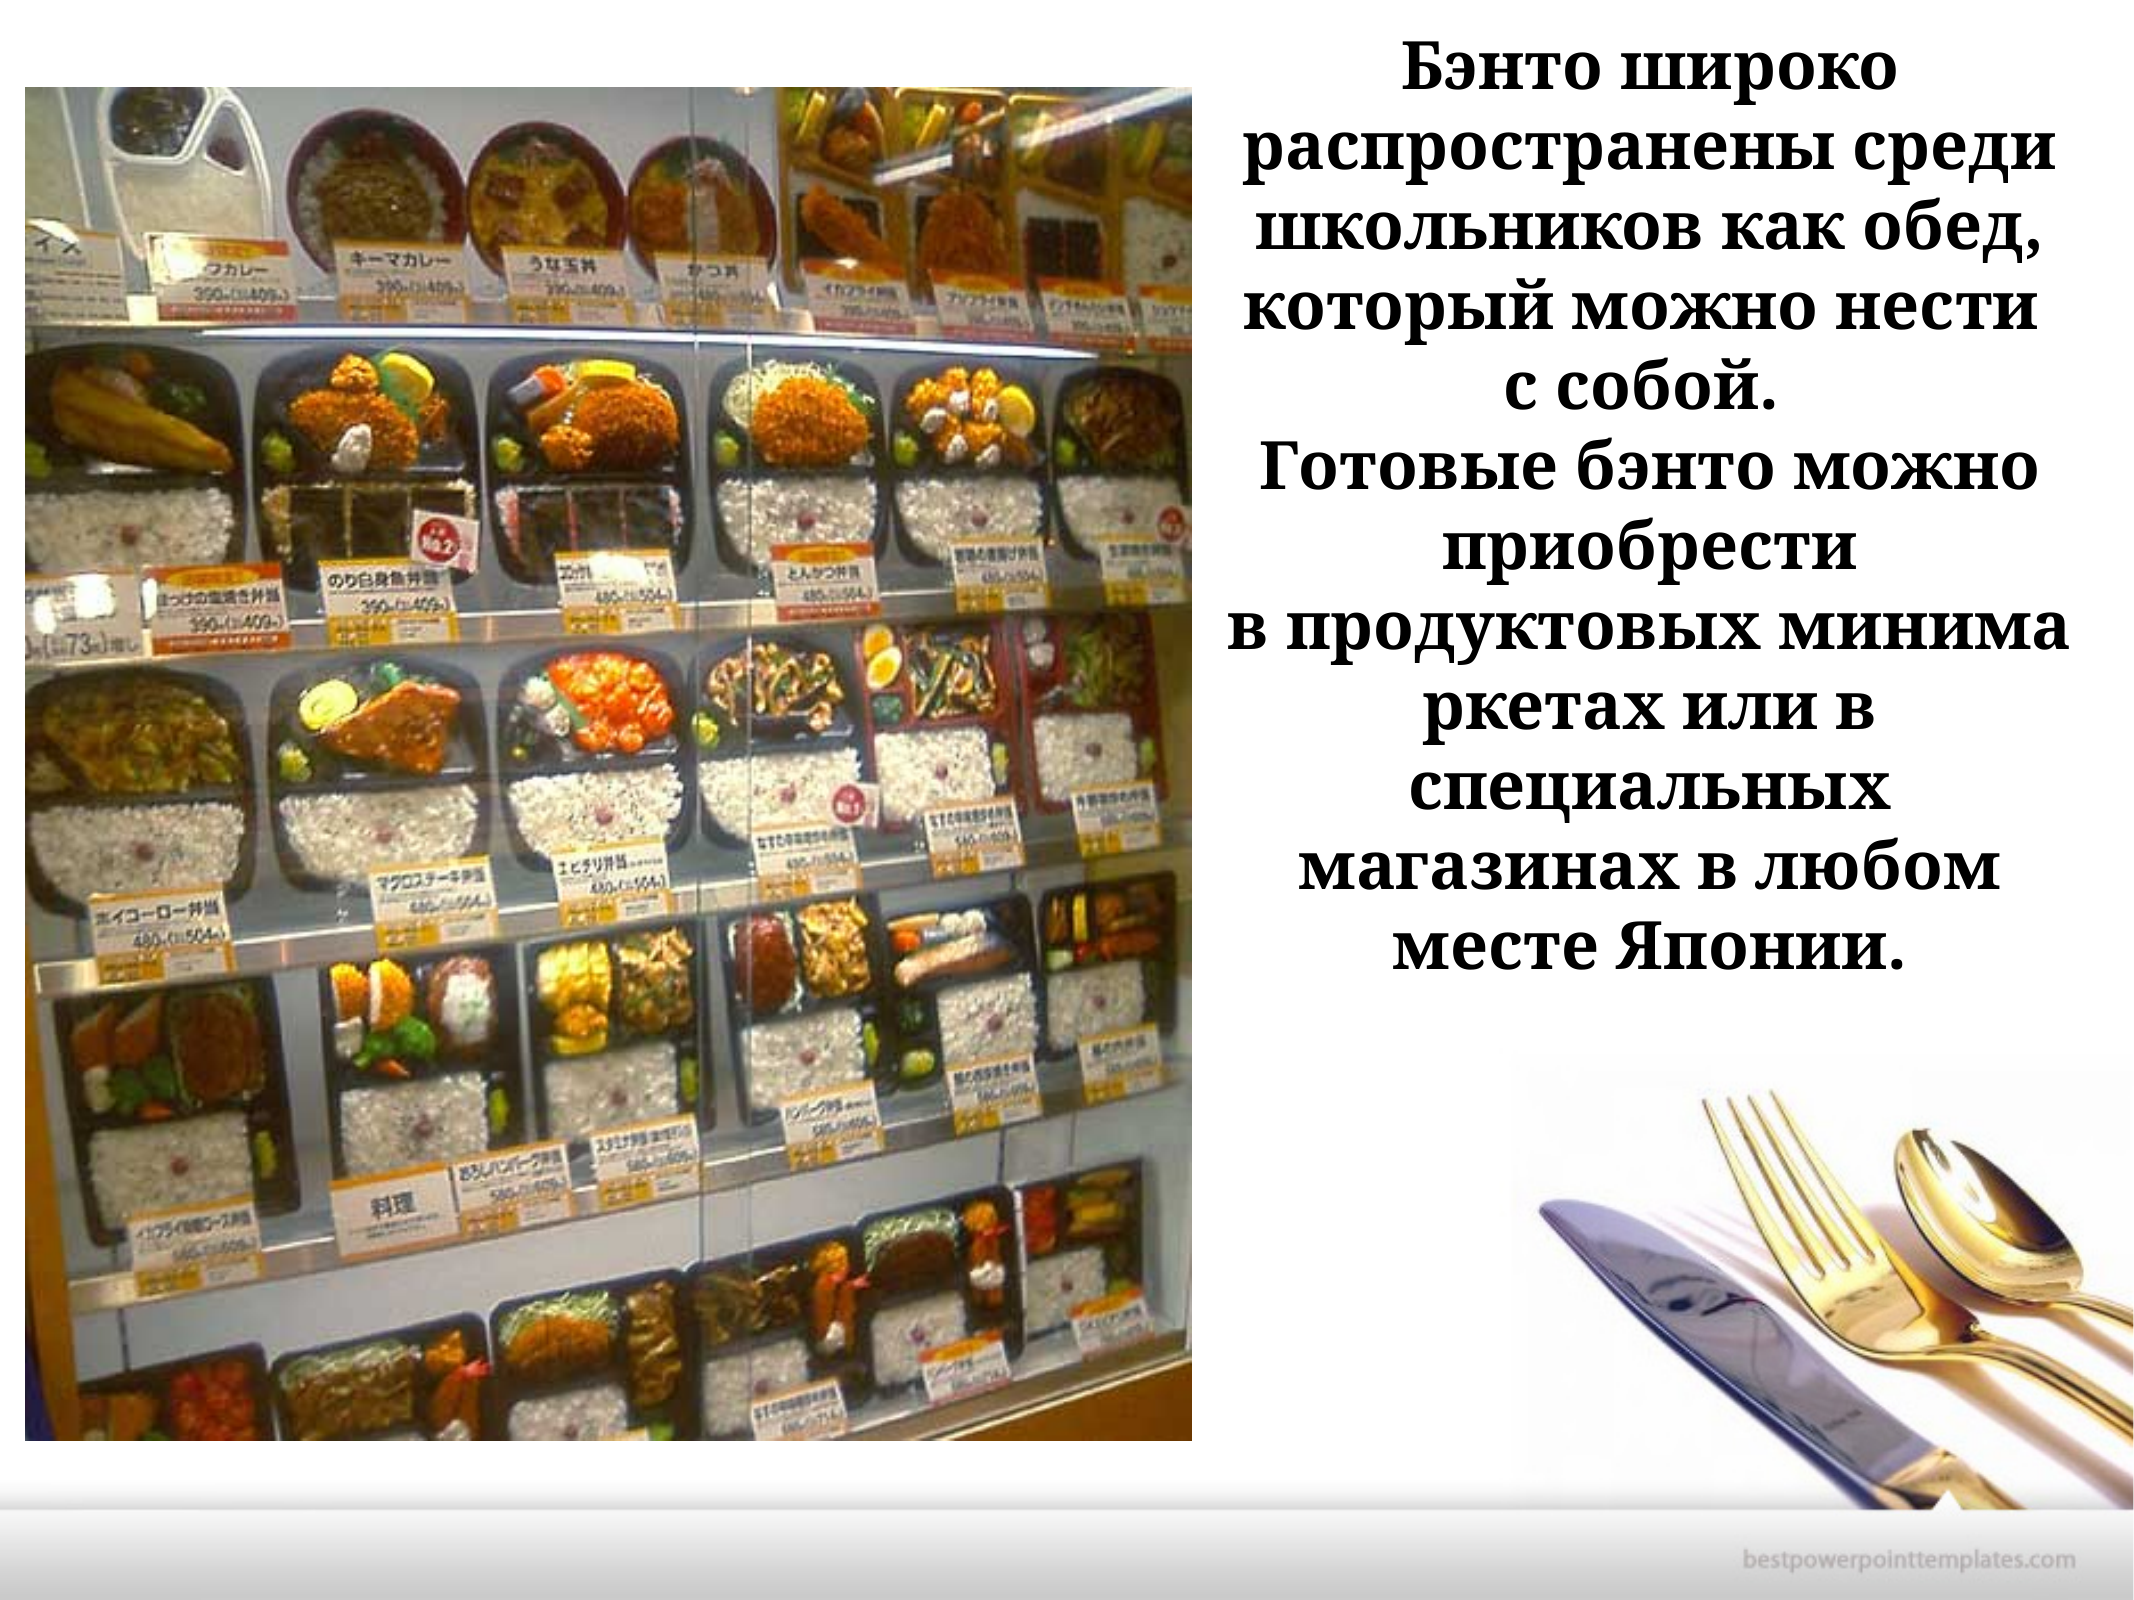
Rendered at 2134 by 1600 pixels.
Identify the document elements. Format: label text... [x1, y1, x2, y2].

text_box Бэнто широко распространены среди школьников как обед, который можно нести с собой. Готовые бэнто можно приобрести в продуктовых минимаркетах или в специальных магазинах в любом месте Японии. [1191, 12, 2109, 994]
picture [0, 0, 2134, 1600]
